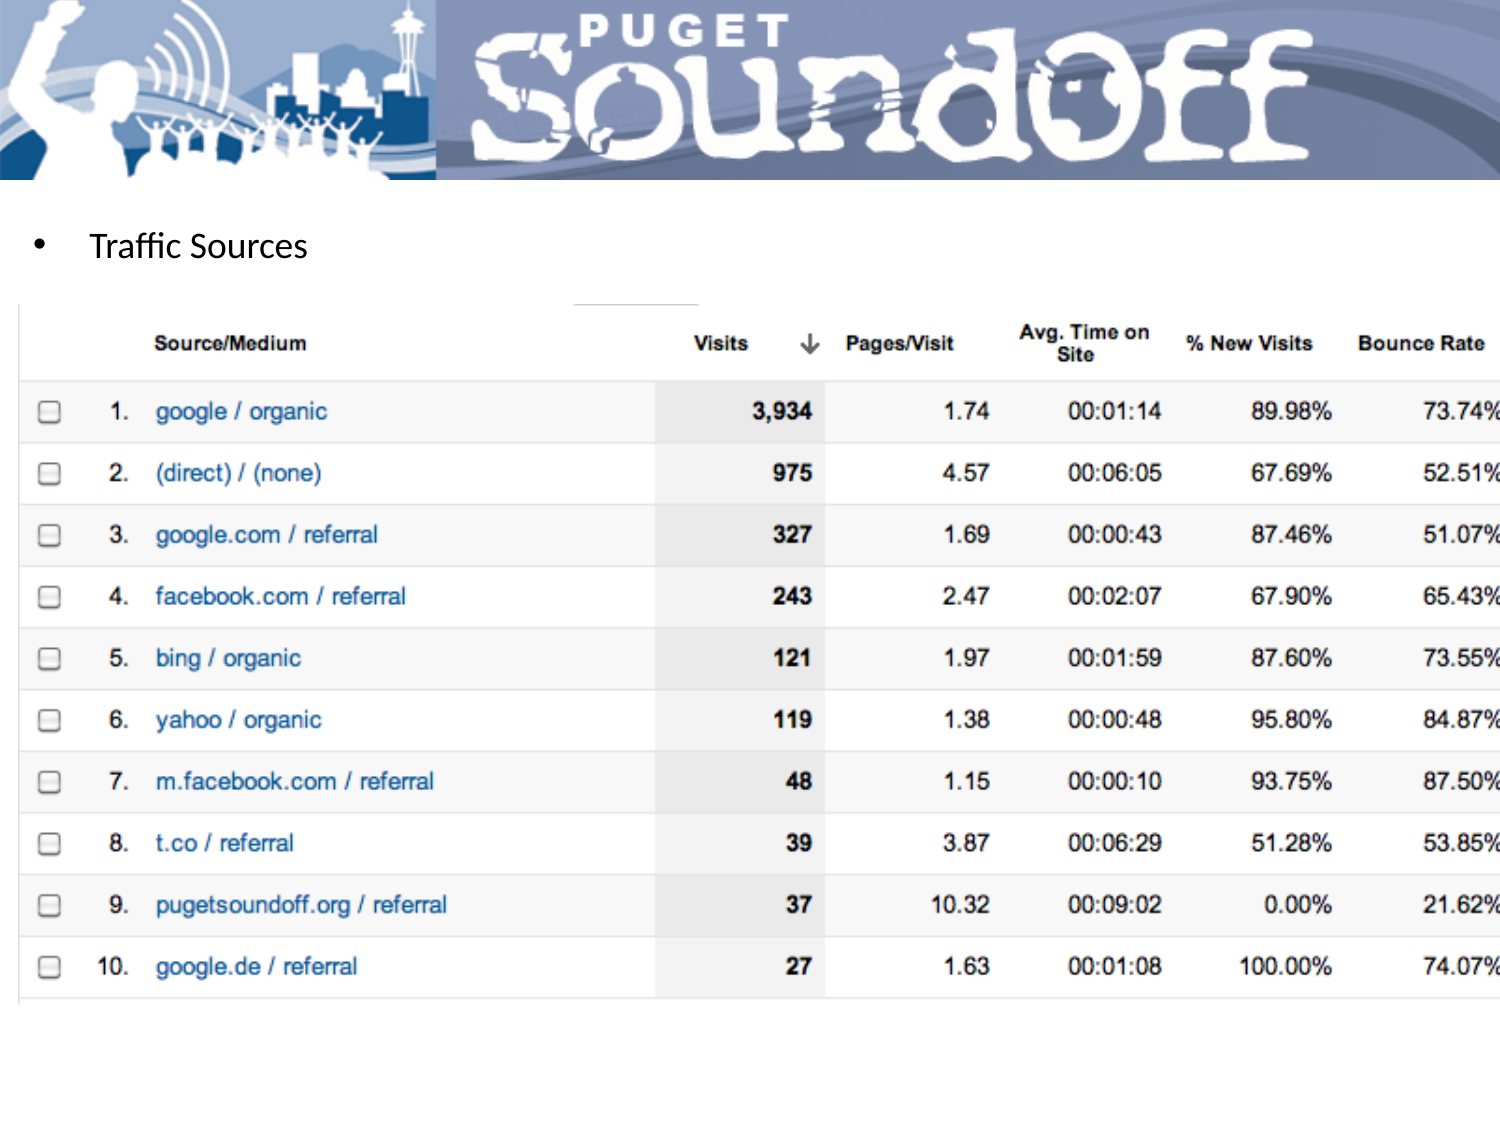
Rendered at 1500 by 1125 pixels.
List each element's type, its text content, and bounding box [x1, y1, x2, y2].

picture [17, 304, 1500, 1006]
list Traffic Sources [18, 213, 1425, 302]
picture [0, 0, 1500, 180]
